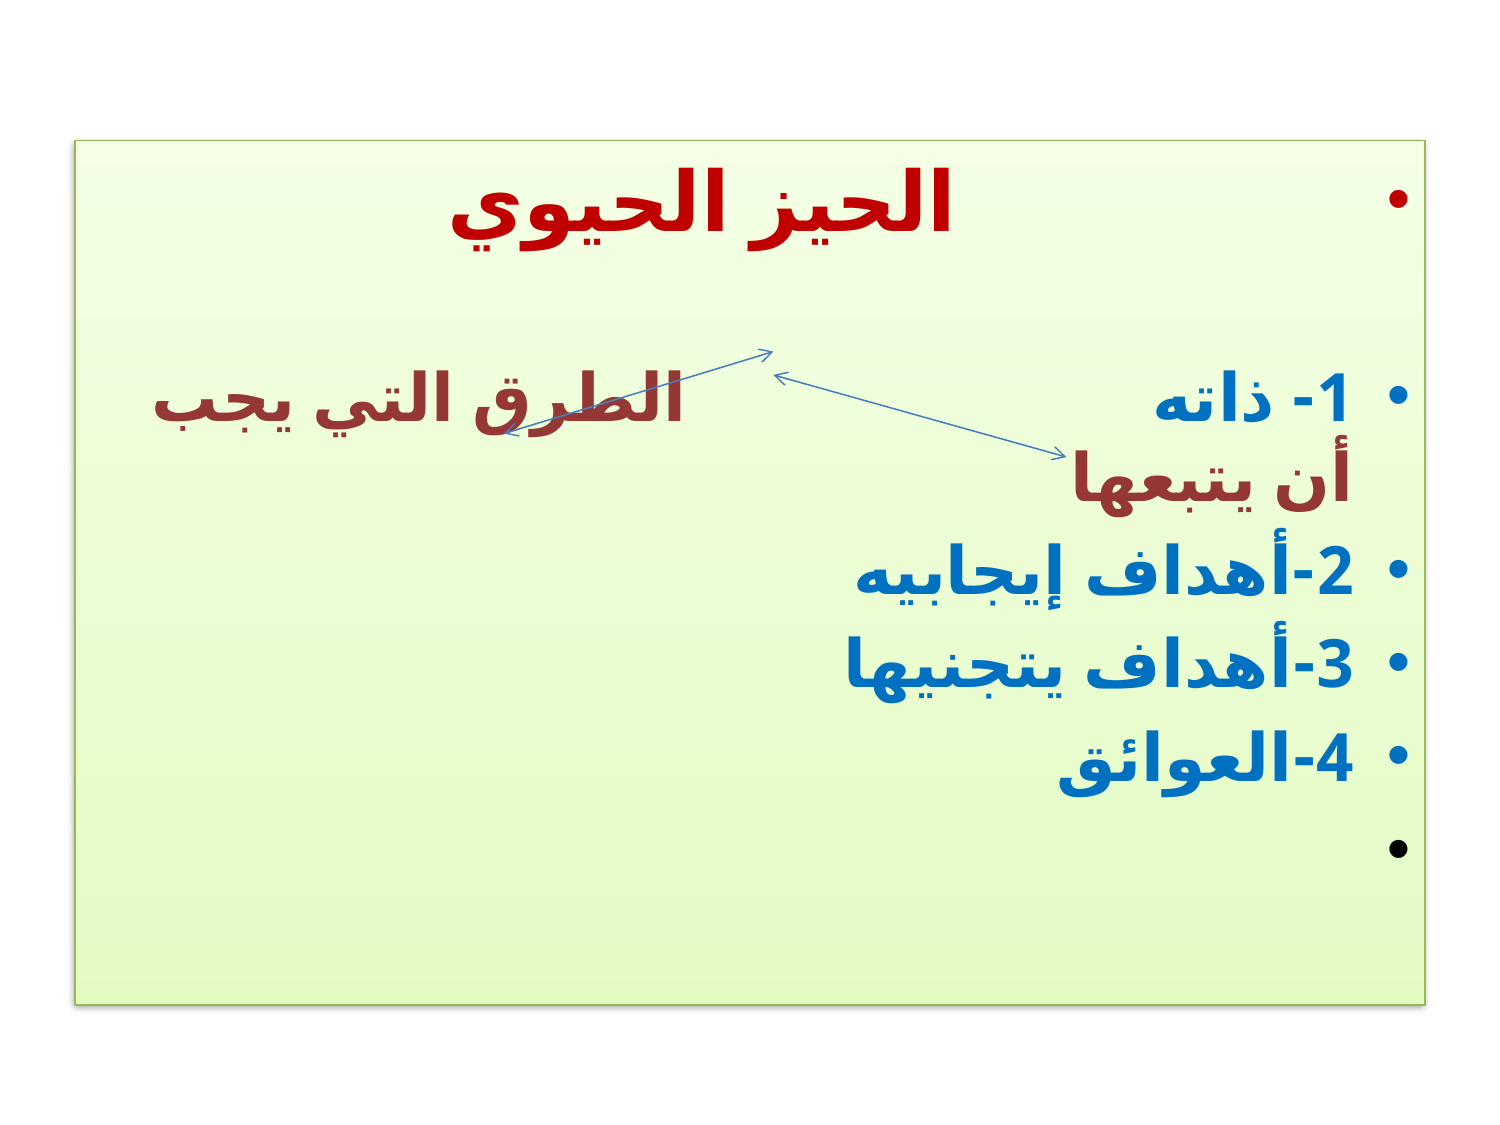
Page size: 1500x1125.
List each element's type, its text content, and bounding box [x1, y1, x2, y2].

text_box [503, 351, 774, 434]
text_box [773, 374, 1067, 458]
list الحيز الحيوي 1- ذاته الطرق التي يجب أن يتبعها 2-أهداف إيجابيه 3-أهداف يتجنيها 4-العوائق [74, 140, 1426, 1006]
